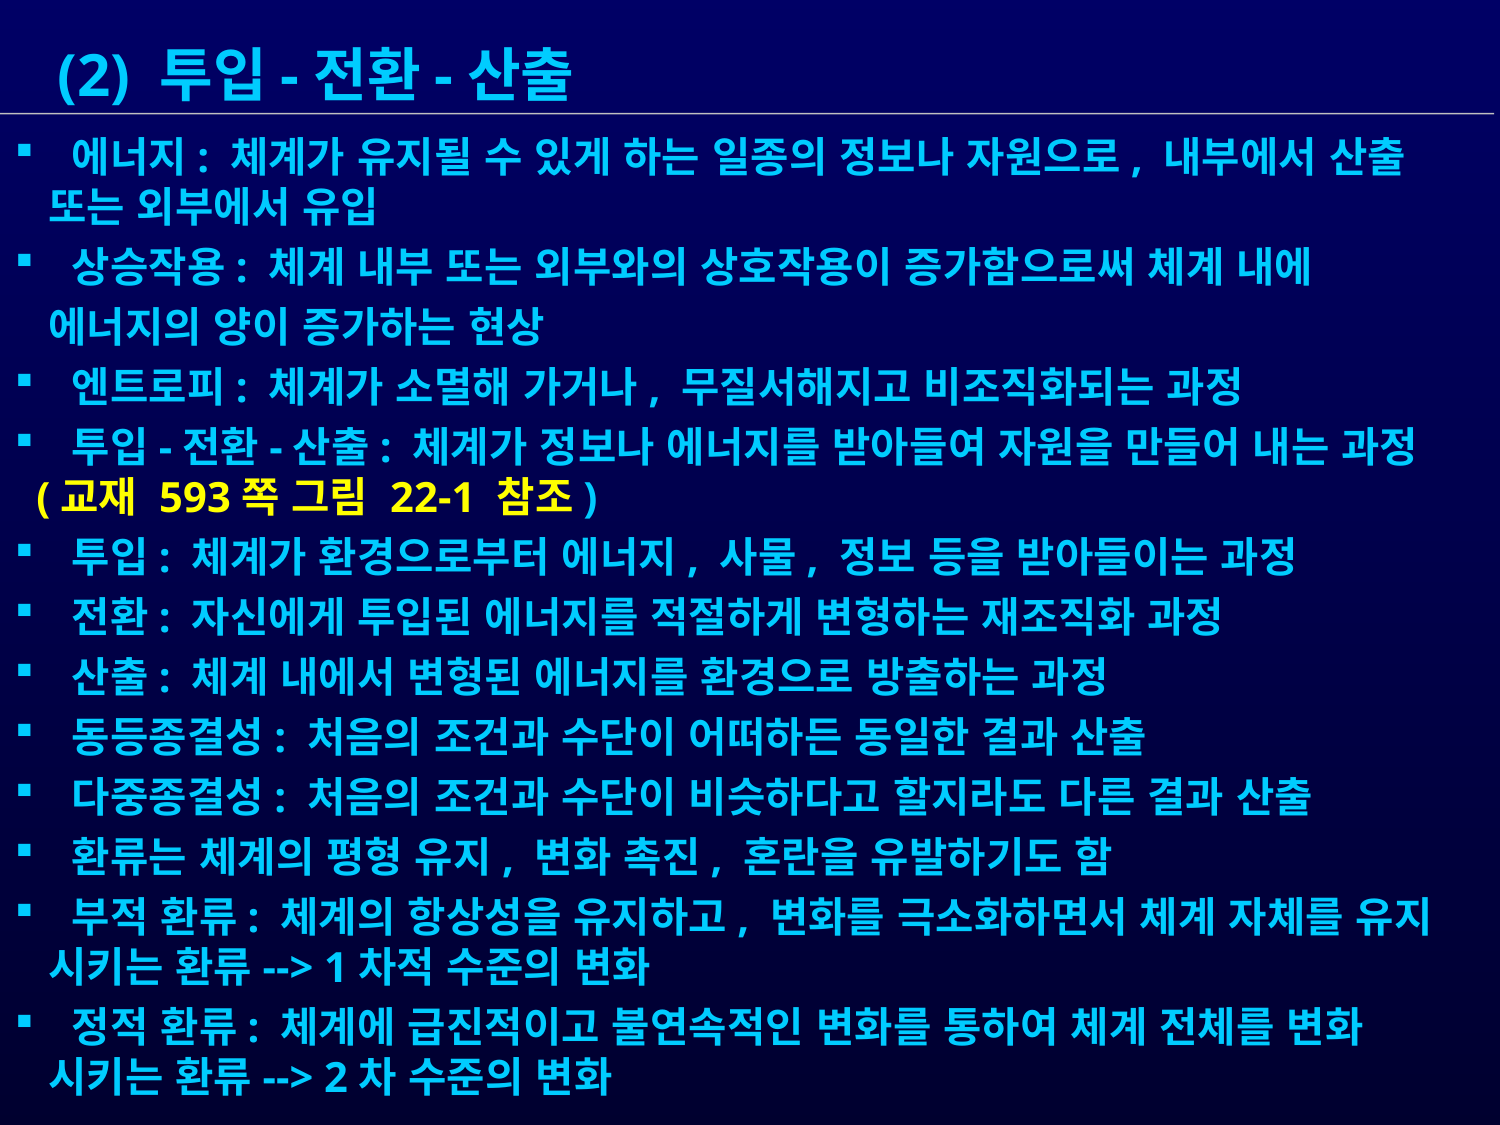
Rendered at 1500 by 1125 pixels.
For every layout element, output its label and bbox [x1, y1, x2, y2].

text_box [0, 30, 1500, 1125]
